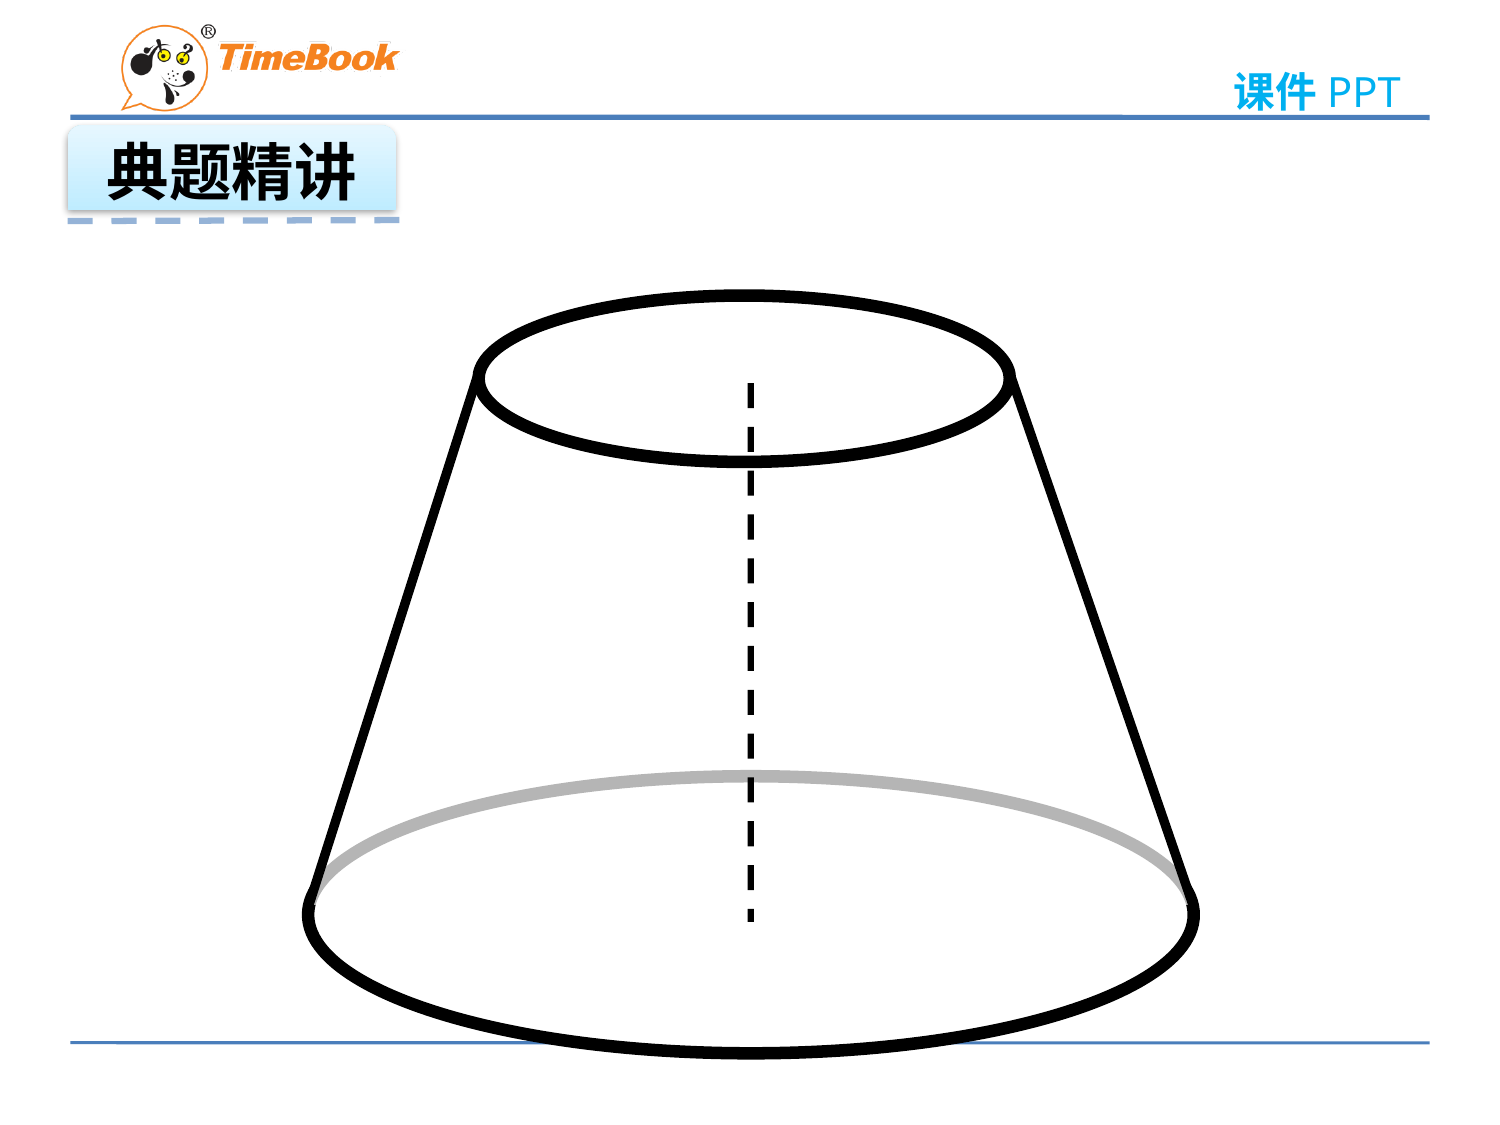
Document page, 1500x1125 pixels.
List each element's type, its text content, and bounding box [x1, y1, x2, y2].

text_box [312, 380, 1193, 905]
text_box [308, 884, 1194, 1054]
picture [118, 22, 408, 113]
text_box [478, 295, 1010, 462]
text_box 典题精讲 [66, 124, 397, 212]
